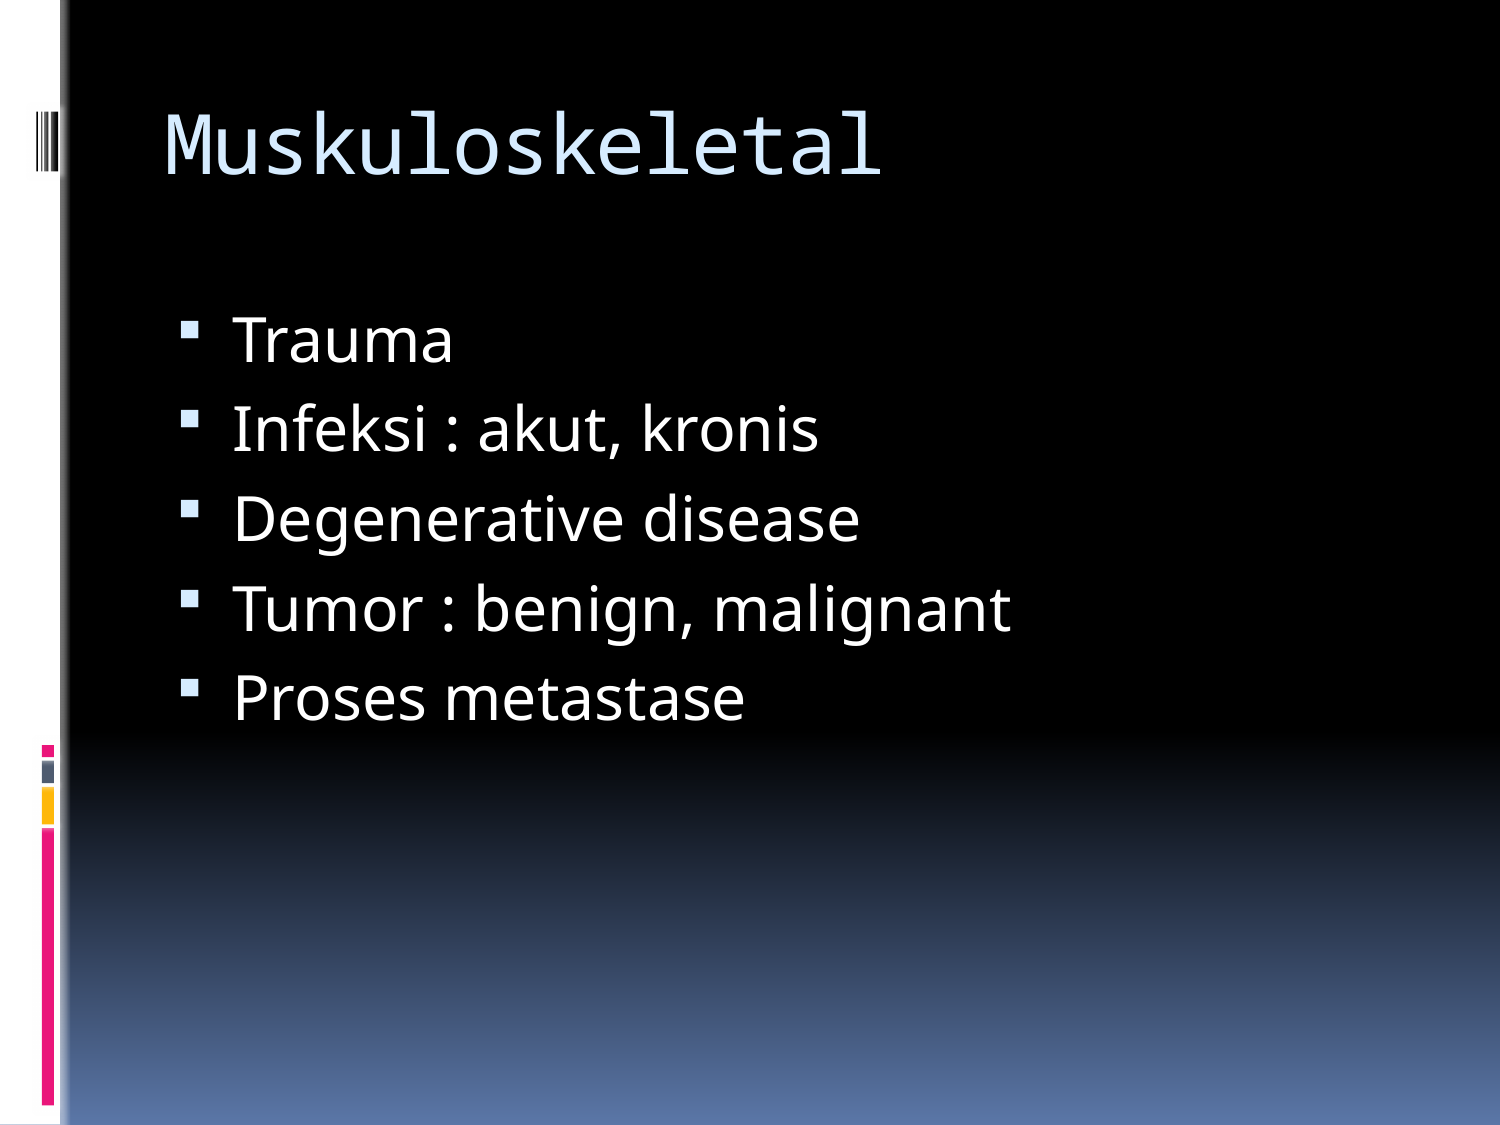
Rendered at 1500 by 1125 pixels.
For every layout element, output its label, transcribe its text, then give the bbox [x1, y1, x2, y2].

list Trauma Infeksi : akut, kronis Degenerative disease Tumor : benign, malignant Proses metastase [150, 292, 1425, 1043]
title Muskuloskeletal [150, 83, 1425, 234]
